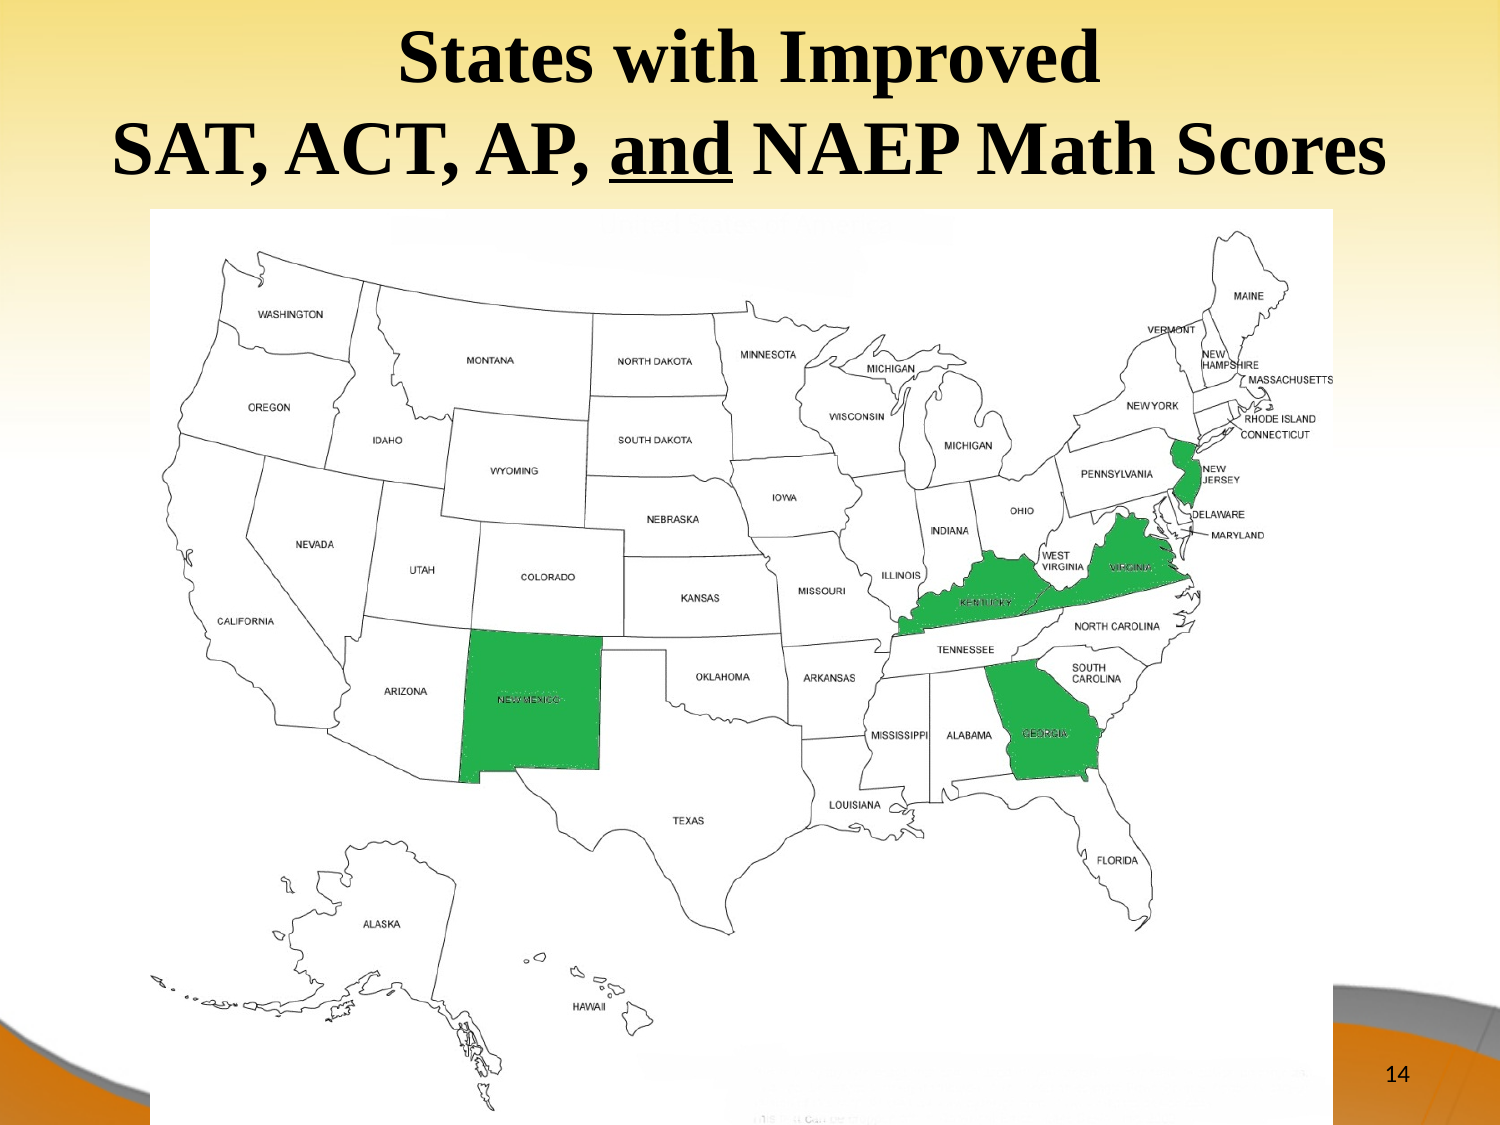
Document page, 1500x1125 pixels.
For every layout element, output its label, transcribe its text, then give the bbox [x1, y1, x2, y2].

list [149, 209, 1333, 1125]
picture [0, 0, 1500, 1125]
slide_number 14 [1337, 1042, 1425, 1103]
title States with Improved SAT, ACT, AP, and NAEP Math Scores [74, 44, 1426, 151]
